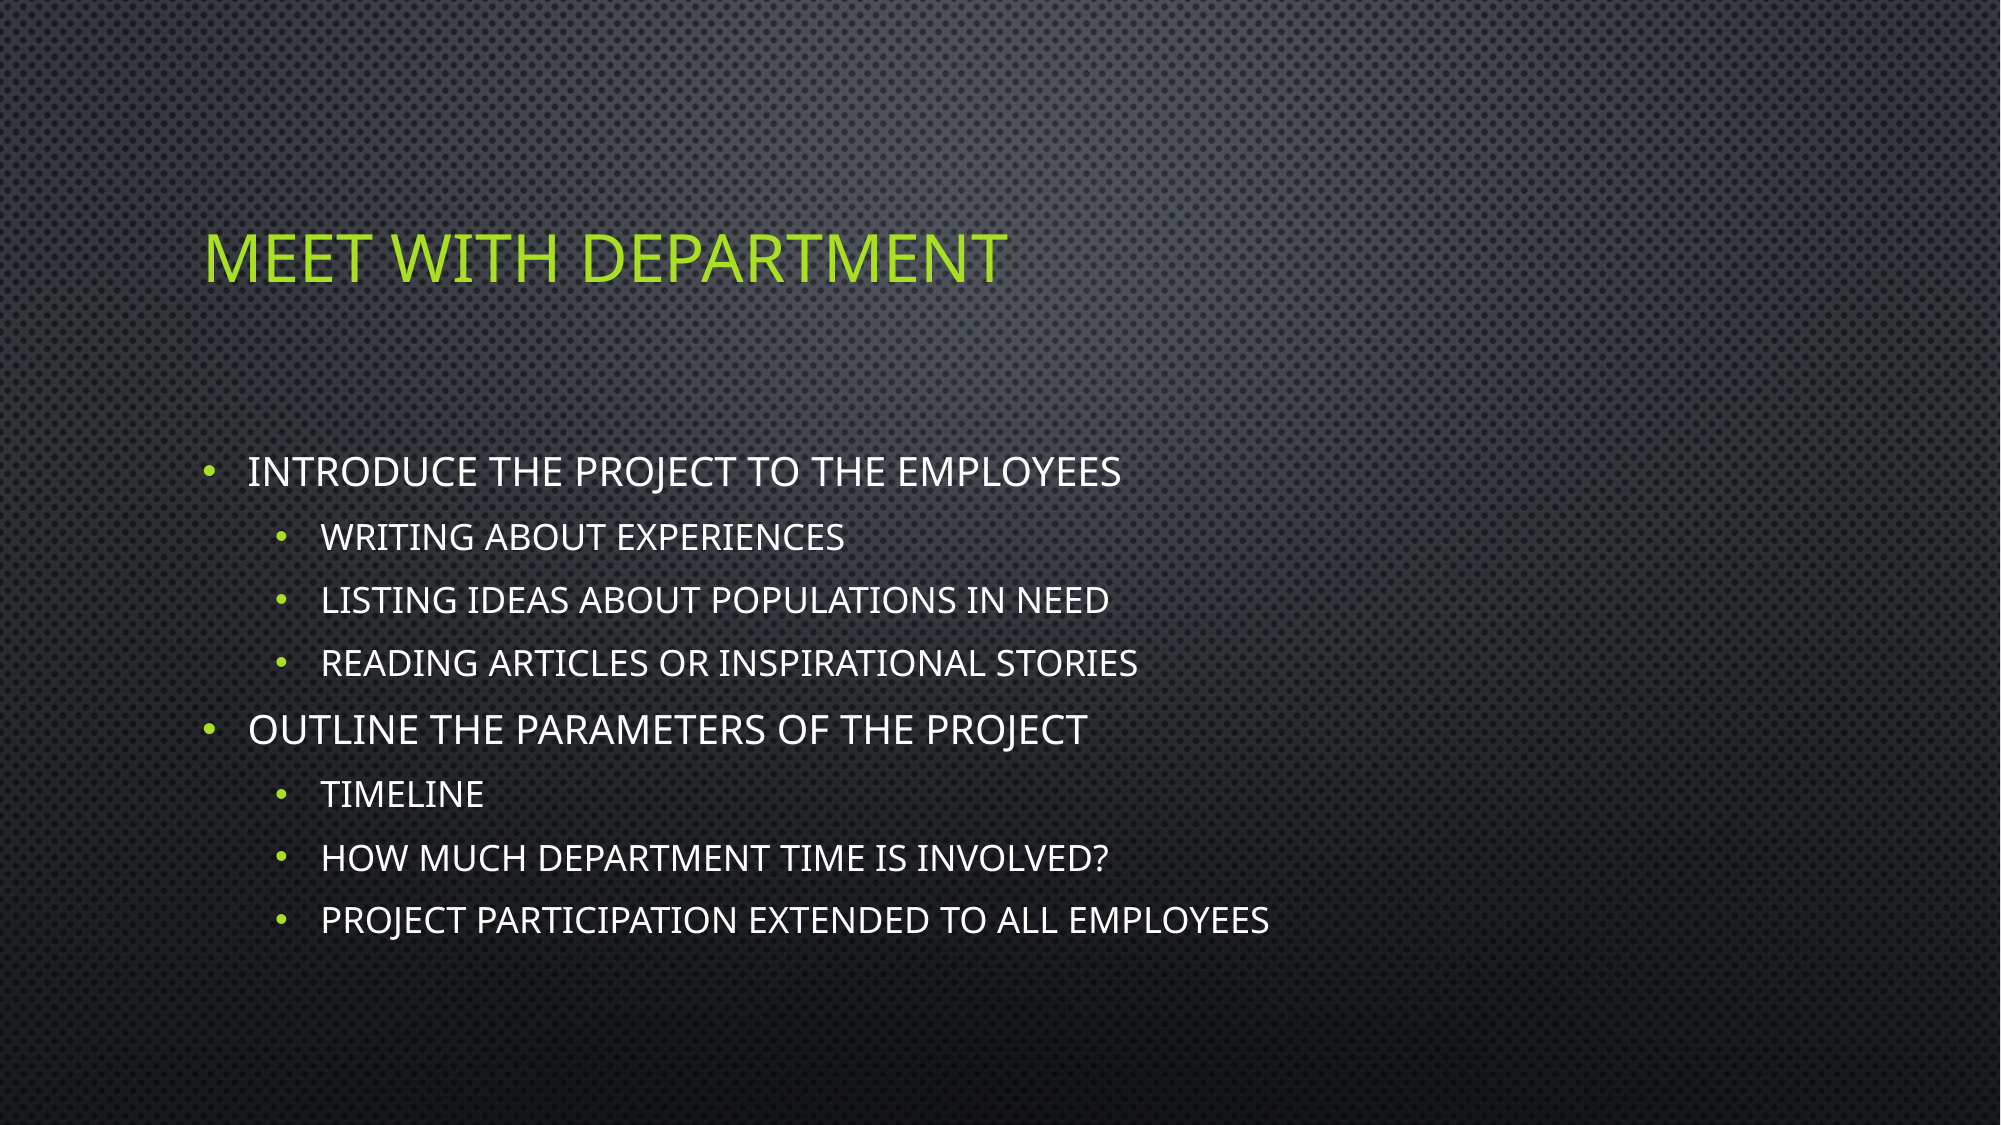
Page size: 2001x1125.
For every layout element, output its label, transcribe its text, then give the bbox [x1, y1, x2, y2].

title Meet with department [187, 99, 1813, 413]
list Introduce the project to the employees Writing about experiences Listing ideas about populations in need Reading articles or inspirational stories Outline the parameters of the project Timeline How much department time is involved? Project participation extended to all employees [187, 437, 1813, 950]
